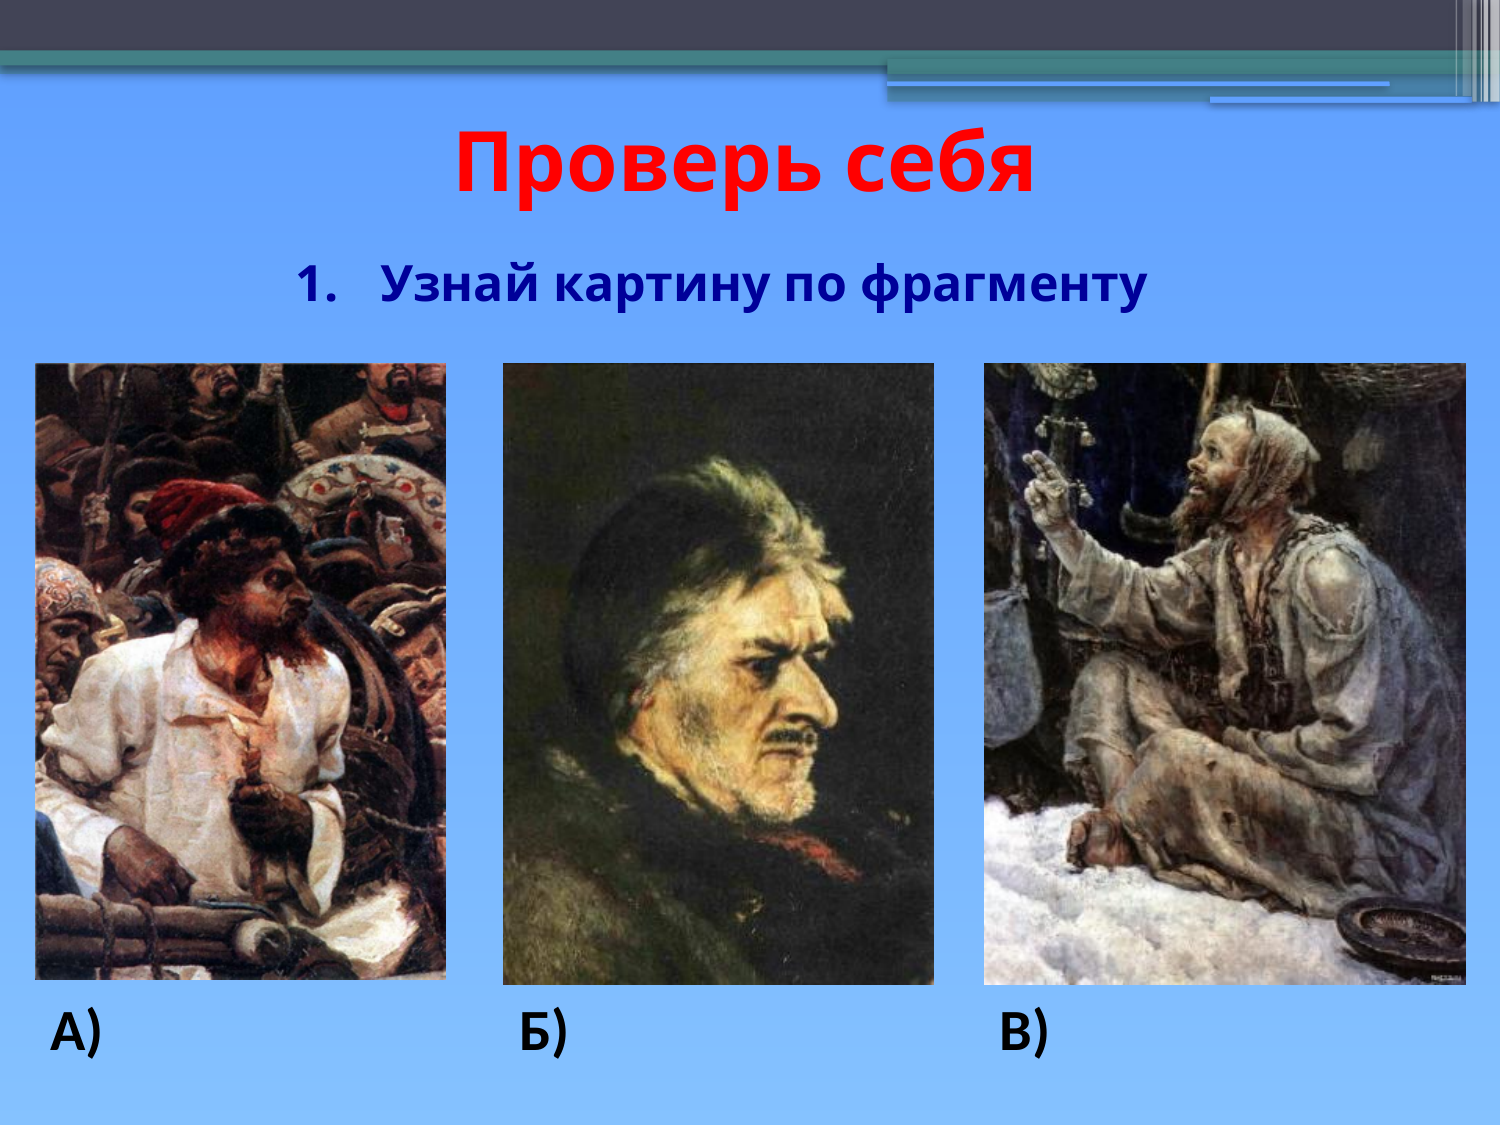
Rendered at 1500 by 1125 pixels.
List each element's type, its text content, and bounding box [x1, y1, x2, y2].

picture [34, 362, 446, 981]
text_box Проверь себя [70, 70, 1421, 246]
text_box В) [984, 994, 1066, 1070]
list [503, 363, 934, 985]
text_box А) [35, 988, 119, 1070]
text_box Б) [504, 994, 585, 1070]
title Узнай картину по фрагменту [46, 210, 1397, 352]
picture [984, 363, 1467, 985]
